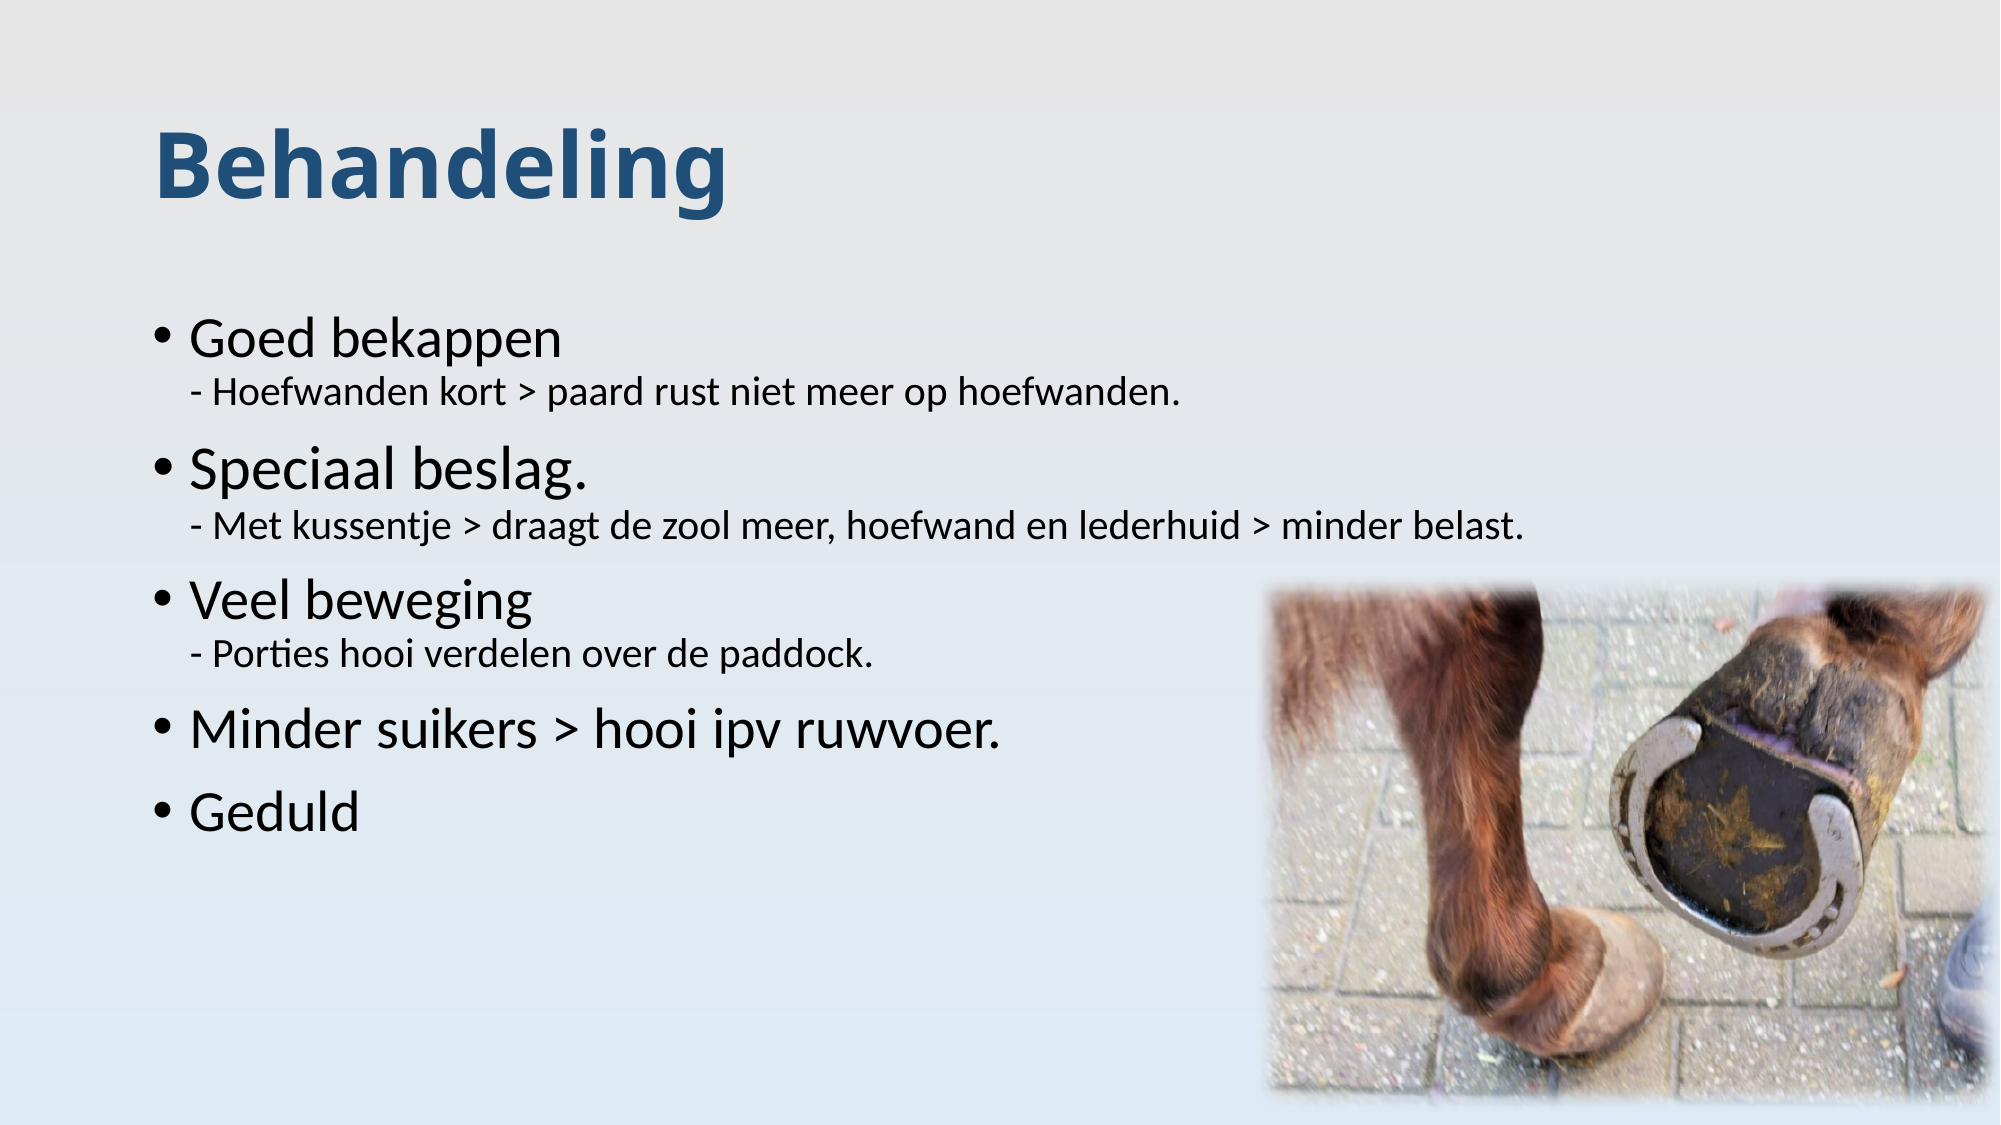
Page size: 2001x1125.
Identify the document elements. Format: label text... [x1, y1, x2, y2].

picture [1254, 574, 2000, 1113]
title Behandeling [137, 59, 1863, 278]
list Goed bekappen - Hoefwanden kort > paard rust niet meer op hoefwanden. Speciaal beslag. - Met kussentje > draagt de zool meer, hoefwand en lederhuid > minder belast. Veel beweging - Porties hooi verdelen over de paddock. Minder suikers > hooi ipv ruwvoer. Geduld [137, 299, 1661, 966]
